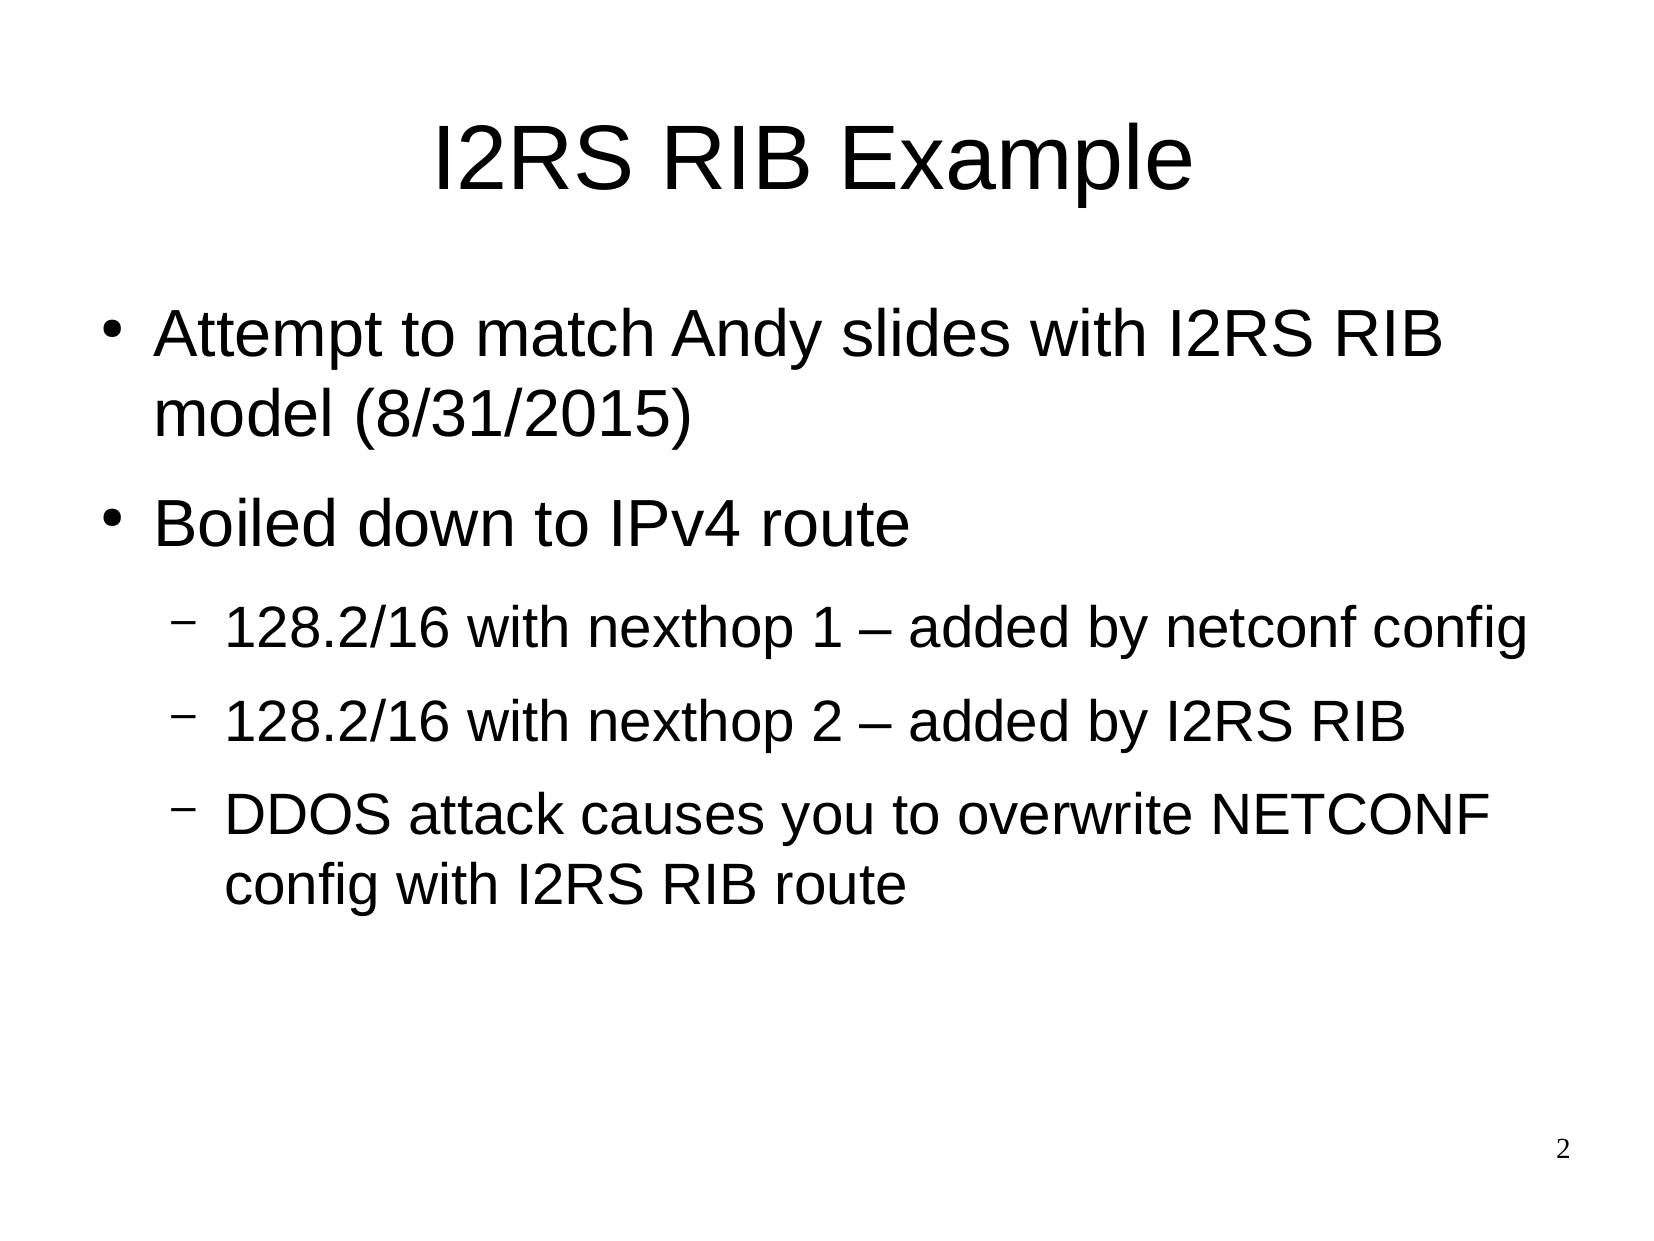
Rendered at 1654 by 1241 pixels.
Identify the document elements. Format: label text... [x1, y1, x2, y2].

slide_number 2 [1185, 1129, 1571, 1216]
title I2RS RIB Example [82, 49, 1571, 257]
list Attempt to match Andy slides with I2RS RIB model (8/31/2015) Boiled down to IPv4 route 128.2/16 with nexthop 1 – added by netconf config 128.2/16 with nexthop 2 – added by I2RS RIB DDOS attack causes you to overwrite NETCONF config with I2RS RIB route [82, 290, 1571, 1010]
